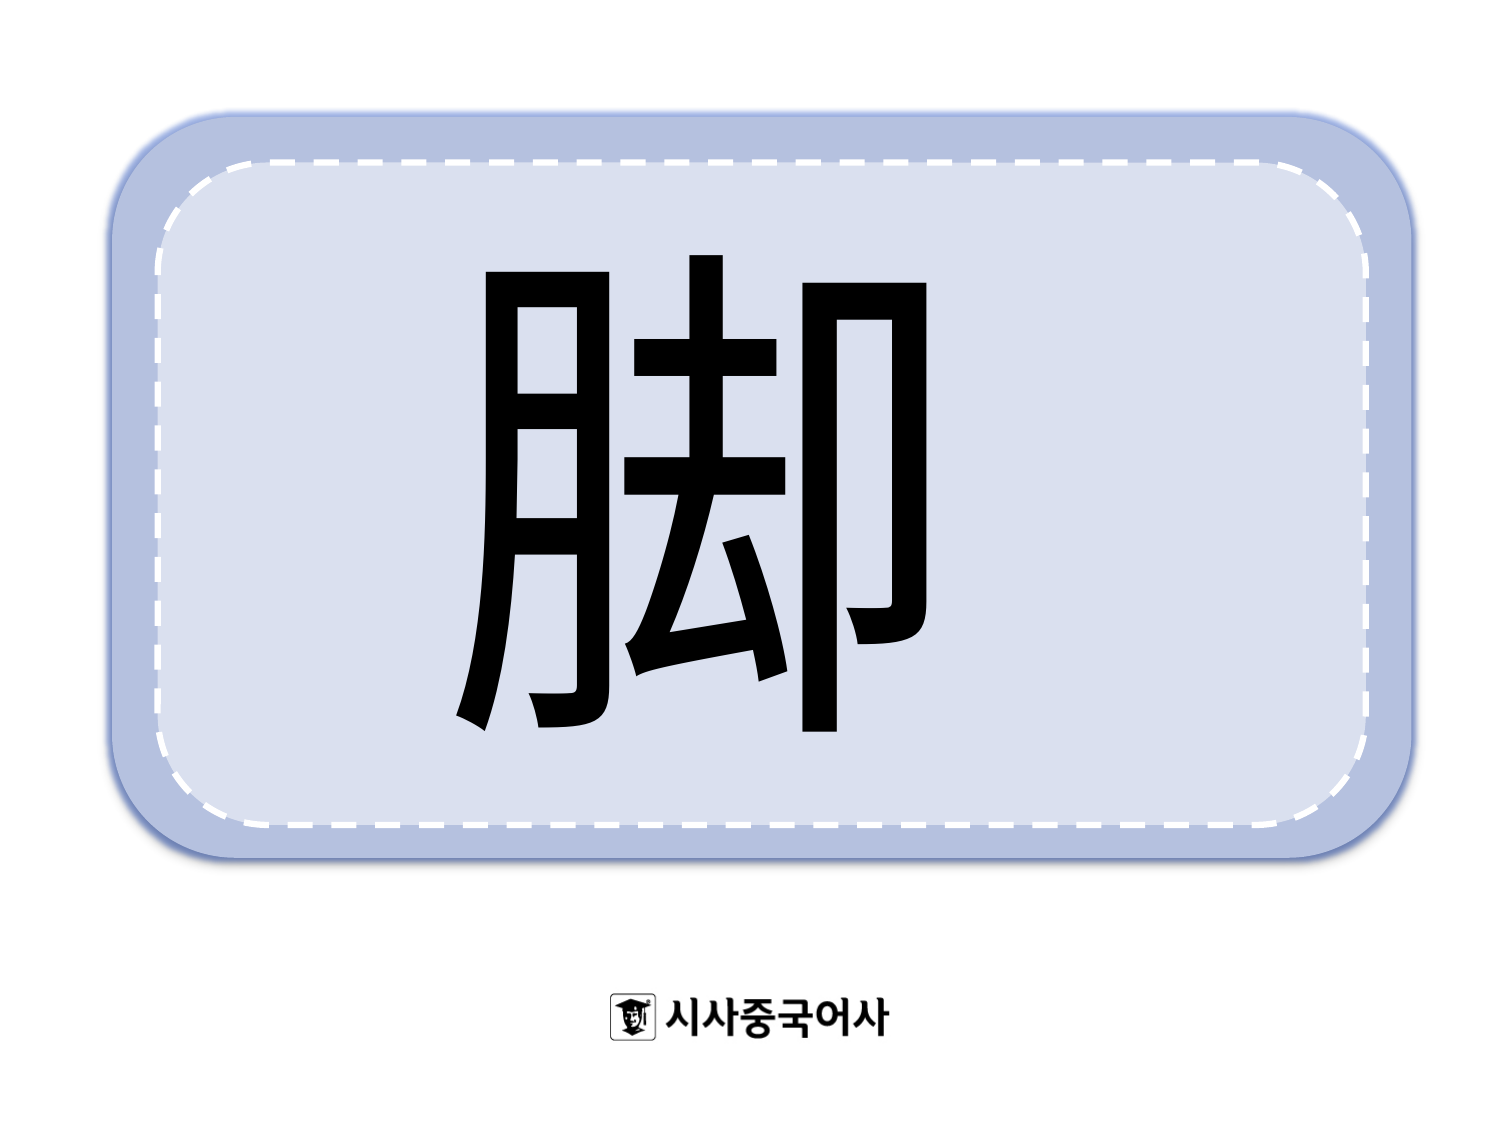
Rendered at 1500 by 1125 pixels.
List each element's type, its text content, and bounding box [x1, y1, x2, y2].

text_box 脚 [162, 125, 1371, 788]
picture [602, 987, 898, 1047]
